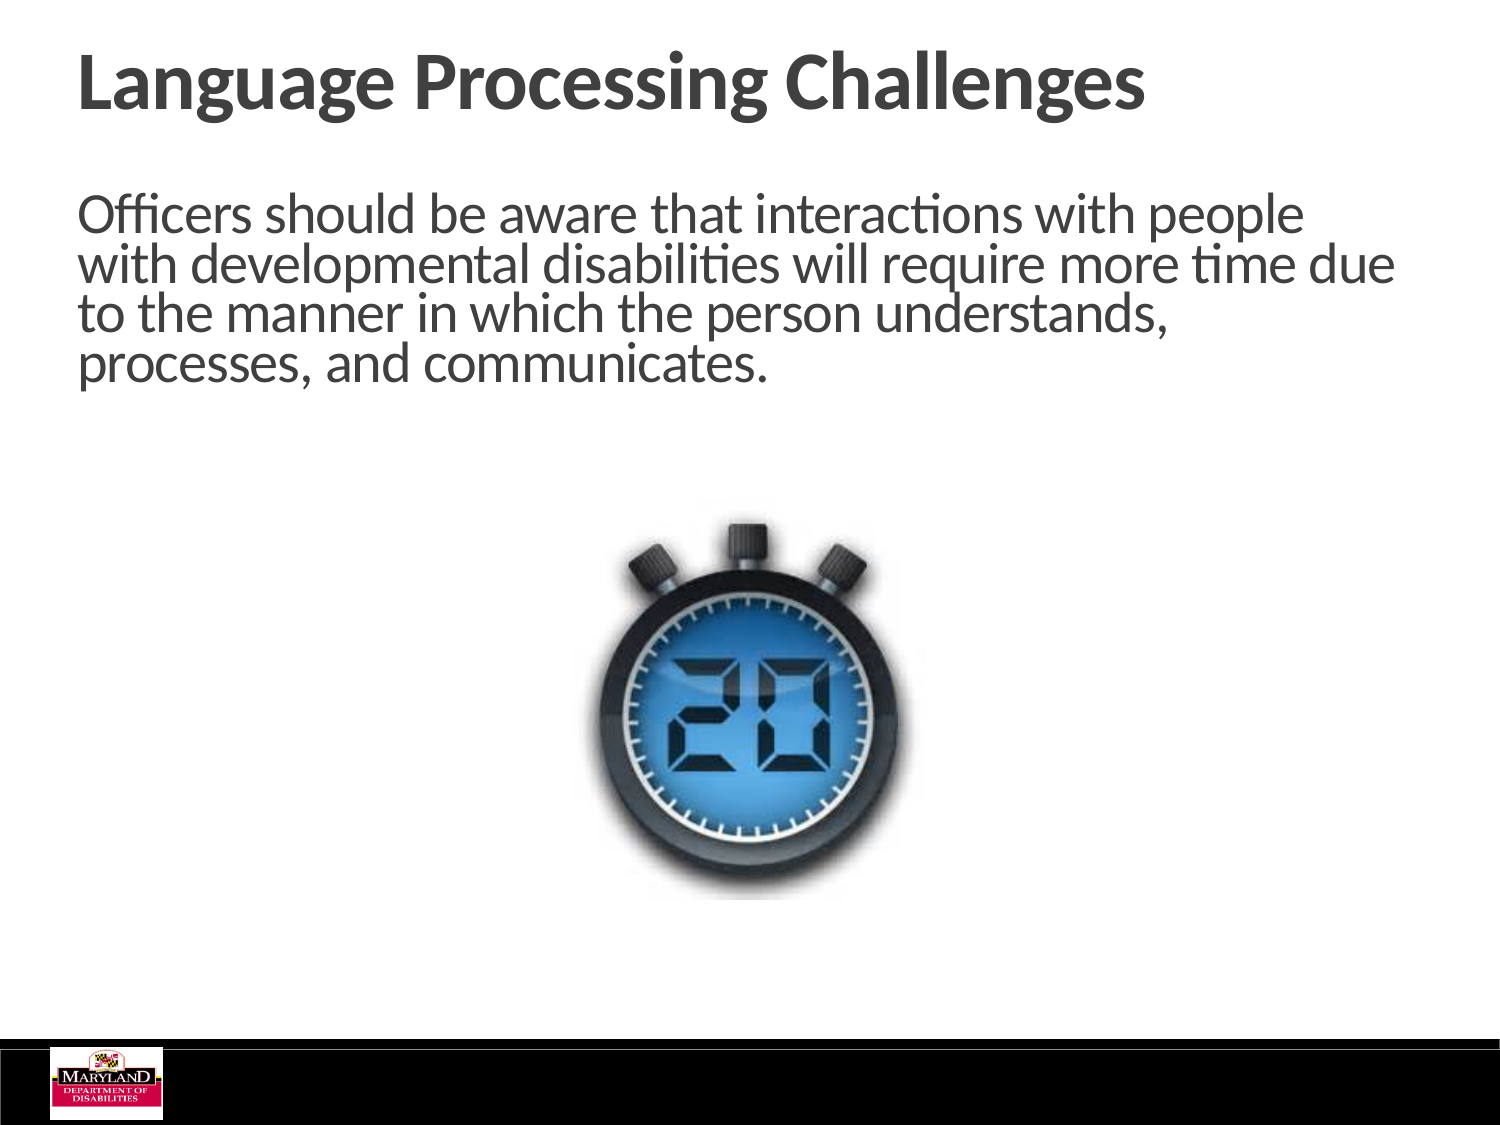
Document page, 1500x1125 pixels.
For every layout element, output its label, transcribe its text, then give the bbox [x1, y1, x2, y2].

title Language Processing Challenges Officers should be aware that interactions with people with developmental disabilities will require more time due to the manner in which the person understands, processes, and communicates. [62, 45, 1413, 1000]
picture [50, 1047, 163, 1120]
picture [549, 499, 951, 901]
